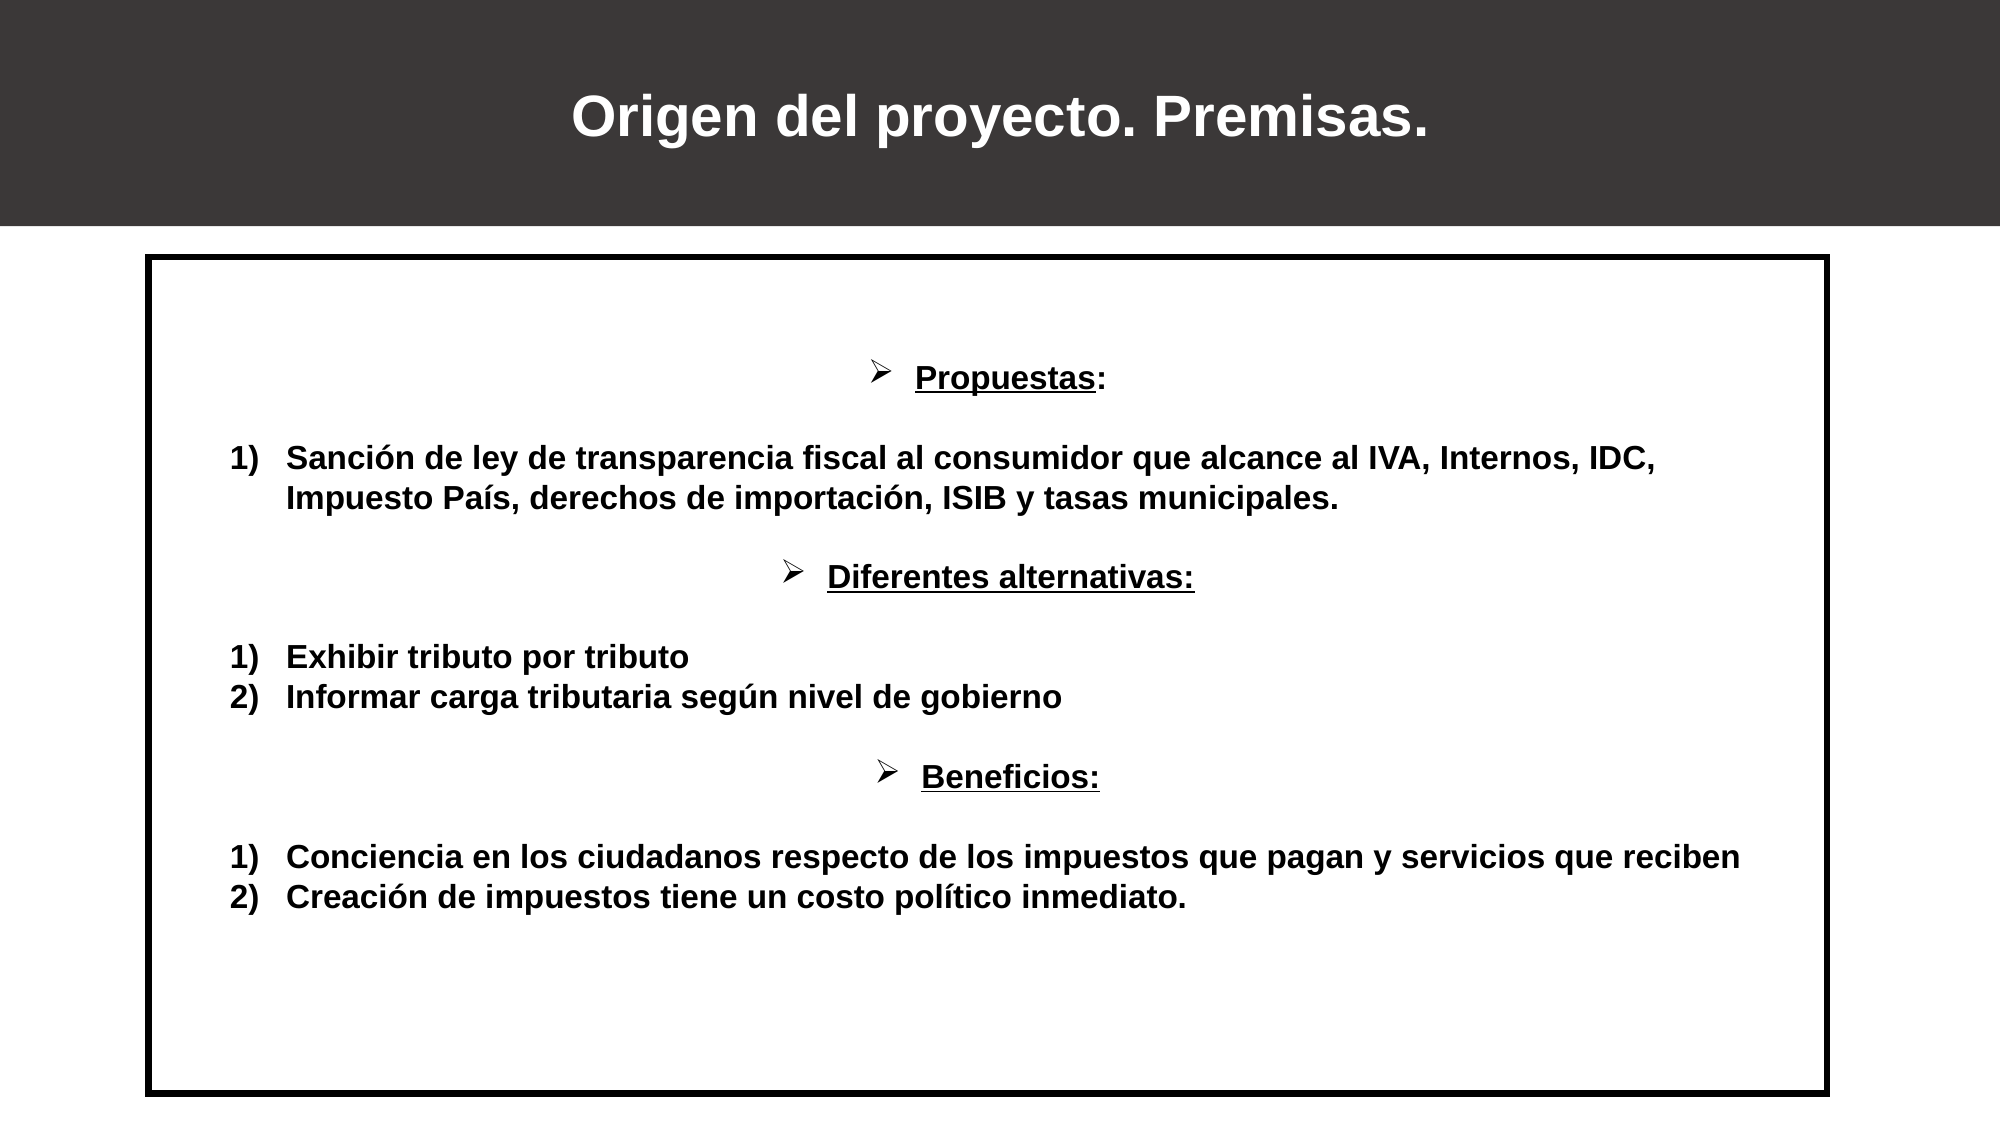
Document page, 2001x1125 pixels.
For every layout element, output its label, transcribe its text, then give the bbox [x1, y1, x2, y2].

text_box Propuestas: Sanción de ley de transparencia fiscal al consumidor que alcance al IVA, Internos, IDC, Impuesto País, derechos de importación, ISIB y tasas municipales. Diferentes alternativas: Exhibir tributo por tributo Informar carga tributaria según nivel de gobierno Beneficios: Conciencia en los ciudadanos respecto de los impuestos que pagan y servicios que reciben Creación de impuestos tiene un costo político inmediato. [215, 348, 1761, 923]
text_box Origen del proyecto. Premisas. [0, 0, 2000, 227]
text_box [148, 256, 1827, 1094]
